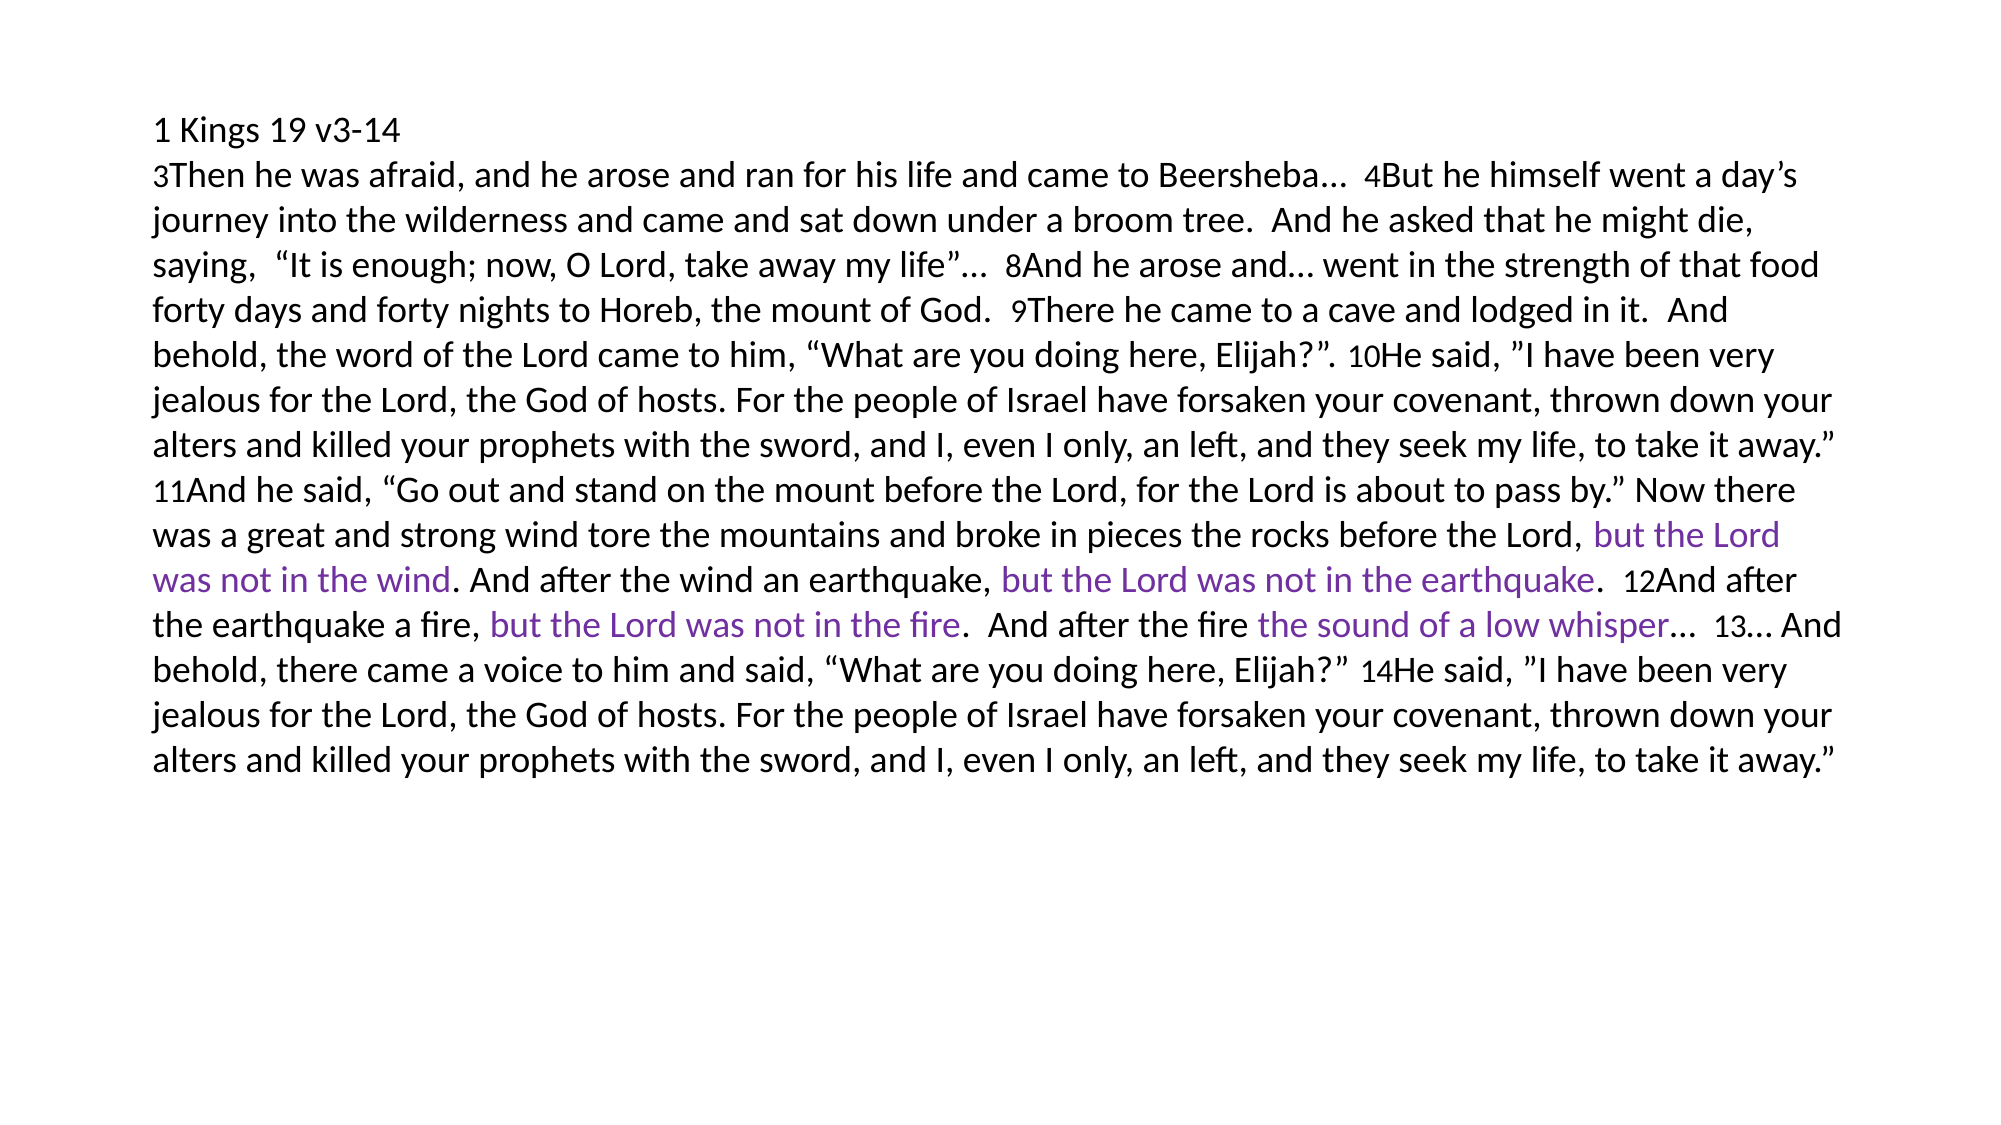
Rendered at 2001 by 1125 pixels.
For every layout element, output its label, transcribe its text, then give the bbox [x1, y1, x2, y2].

list 1 Kings 19 v3-14 3Then he was afraid, and he arose and ran for his life and came to Beersheba… 4But he himself went a day’s journey into the wilderness and came and sat down under a broom tree. And he asked that he might die, saying, “It is enough; now, O Lord, take away my life”… 8And he arose and… went in the strength of that food forty days and forty nights to Horeb, the mount of God. 9There he came to a cave and lodged in it. And behold, the word of the Lord came to him, “What are you doing here, Elijah?”. 10He said, ”I have been very jealous for the Lord, the God of hosts. For the people of Israel have forsaken your covenant, thrown down your alters and killed your prophets with the sword, and I, even I only, an left, and they seek my life, to take it away.” 11And he said, “Go out and stand on the mount before the Lord, for the Lord is about to pass by.” Now there was a great and strong wind tore the mountains and broke in pieces the rocks before the Lord, but the Lord was not in the wind. And after the wind an earthquake, but the Lord was not in the earthquake. 12And after the earthquake a fire, but the Lord was not in the fire. And after the fire the sound of a low whisper… 13… And behold, there came a voice to him and said, “What are you doing here, Elijah?” 14He said, ”I have been very jealous for the Lord, the God of hosts. For the people of Israel have forsaken your covenant, thrown down your alters and killed your prophets with the sword, and I, even I only, an left, and they seek my life, to take it away.” [137, 97, 1863, 1014]
